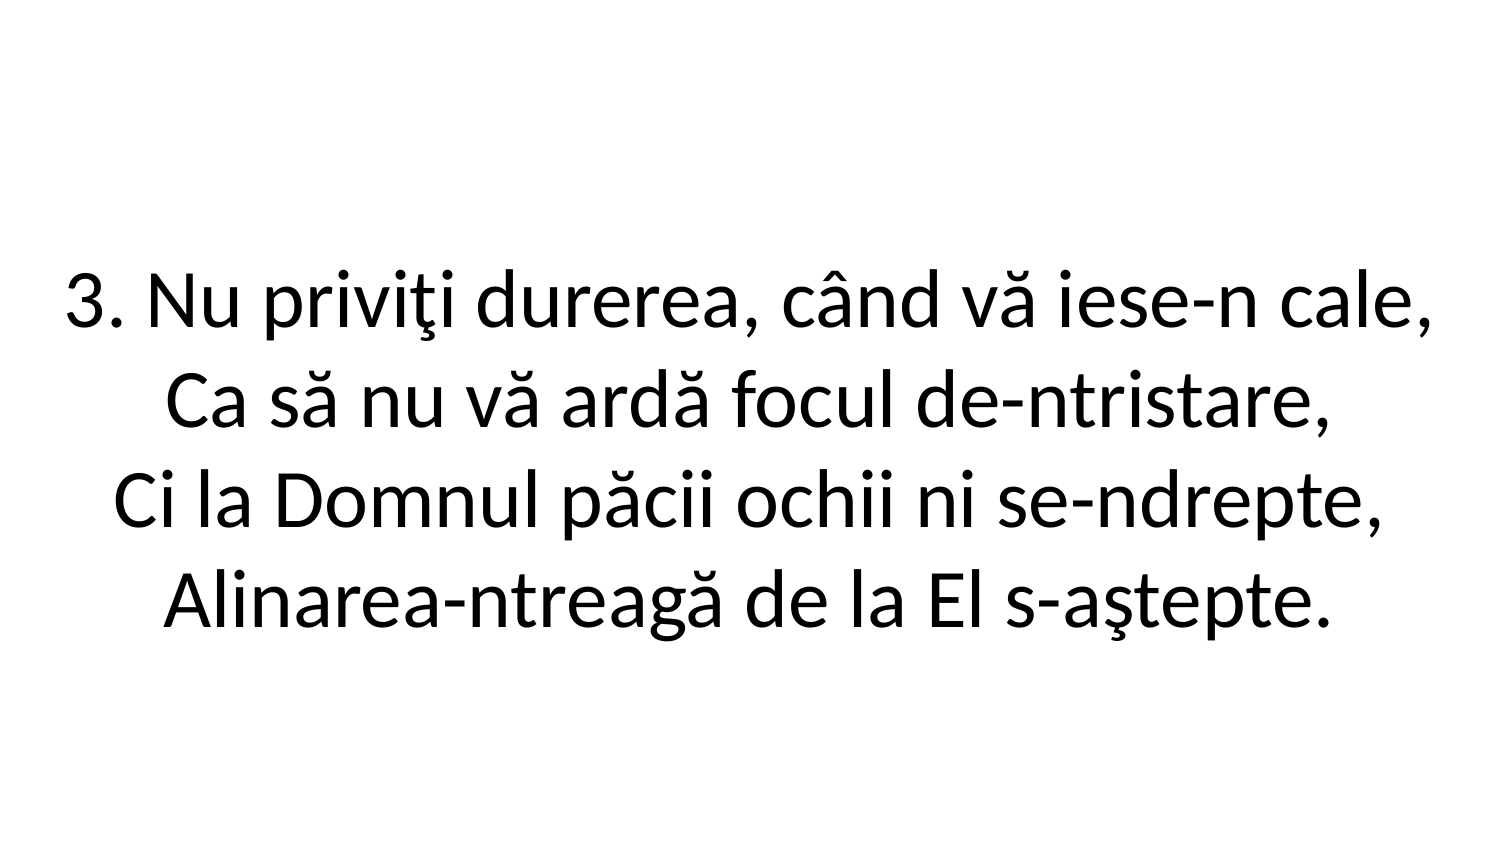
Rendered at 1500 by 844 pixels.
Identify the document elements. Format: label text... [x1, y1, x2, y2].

text_box 3. Nu priviţi durerea, când vă iese-n cale, Ca să nu vă ardă focul de-ntristare, Ci la Domnul păcii ochii ni se-ndrepte, Alinarea-ntreagă de la El s-aştepte. [49, 192, 1451, 652]
